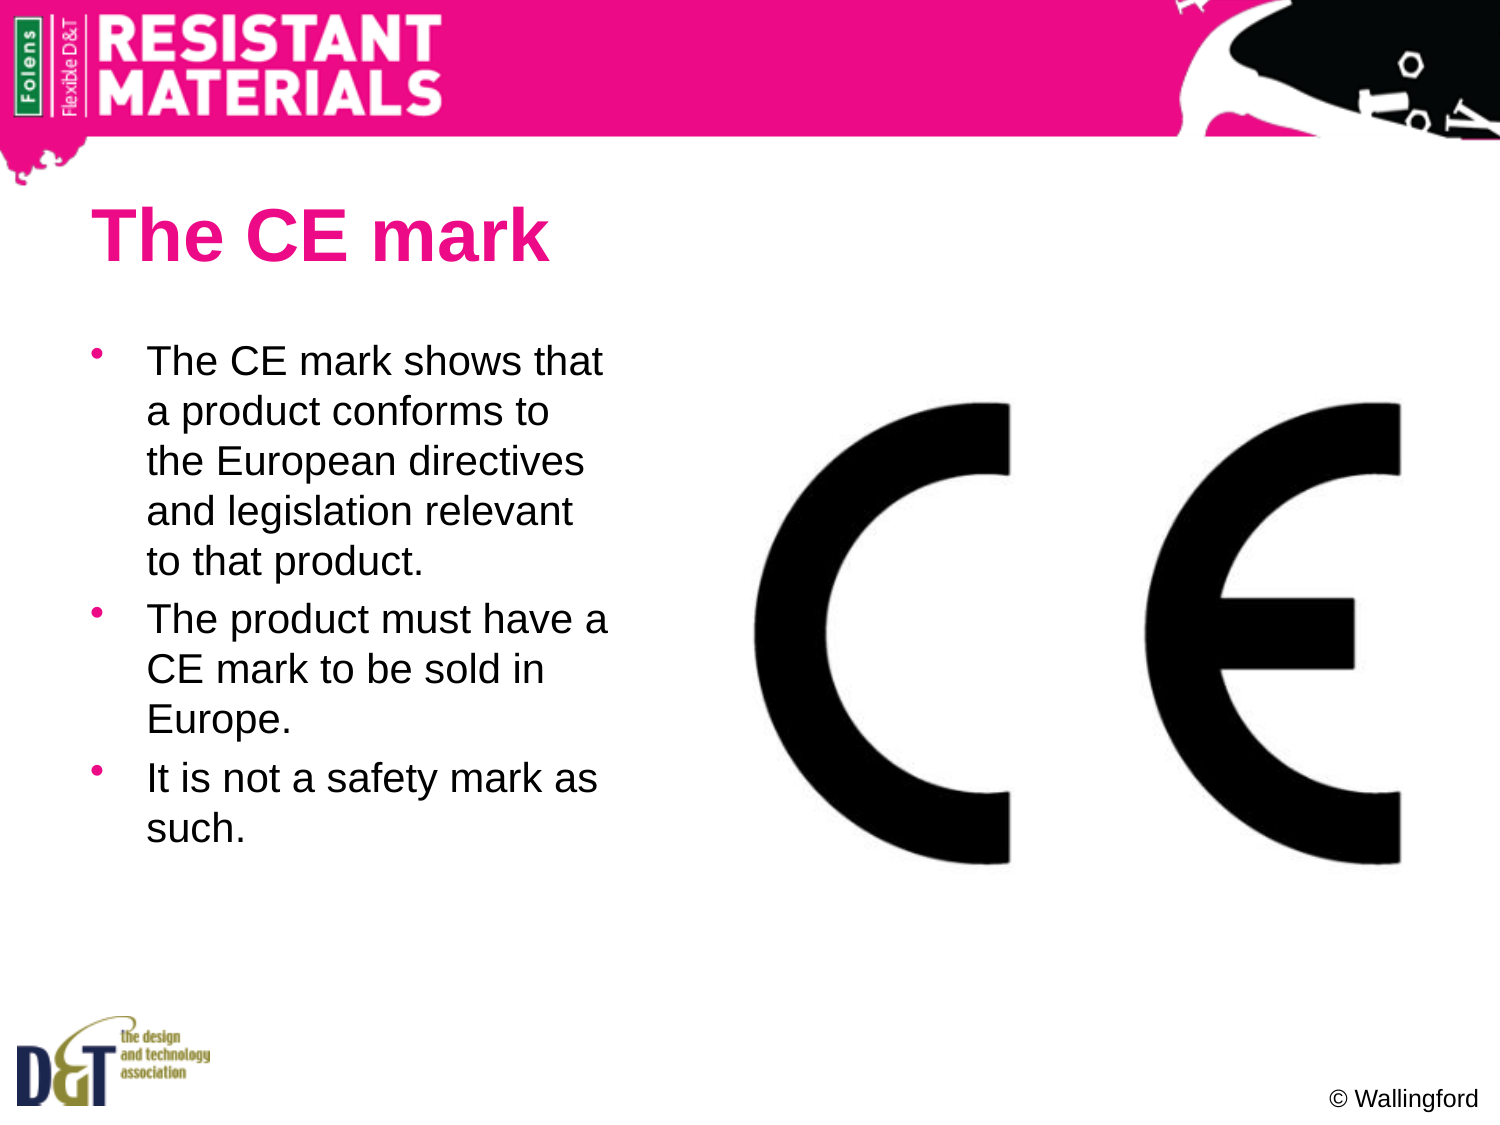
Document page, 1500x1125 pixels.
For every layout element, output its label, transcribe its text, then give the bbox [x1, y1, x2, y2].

list The CE mark shows that a product conforms to the European directives and legislation relevant to that product. The product must have a CE mark to be sold in Europe. It is not a safety mark as such. [75, 326, 632, 1005]
title The CE mark [76, 160, 1427, 301]
footer © Wallingford [1257, 1074, 1495, 1125]
picture [0, 0, 1500, 1125]
